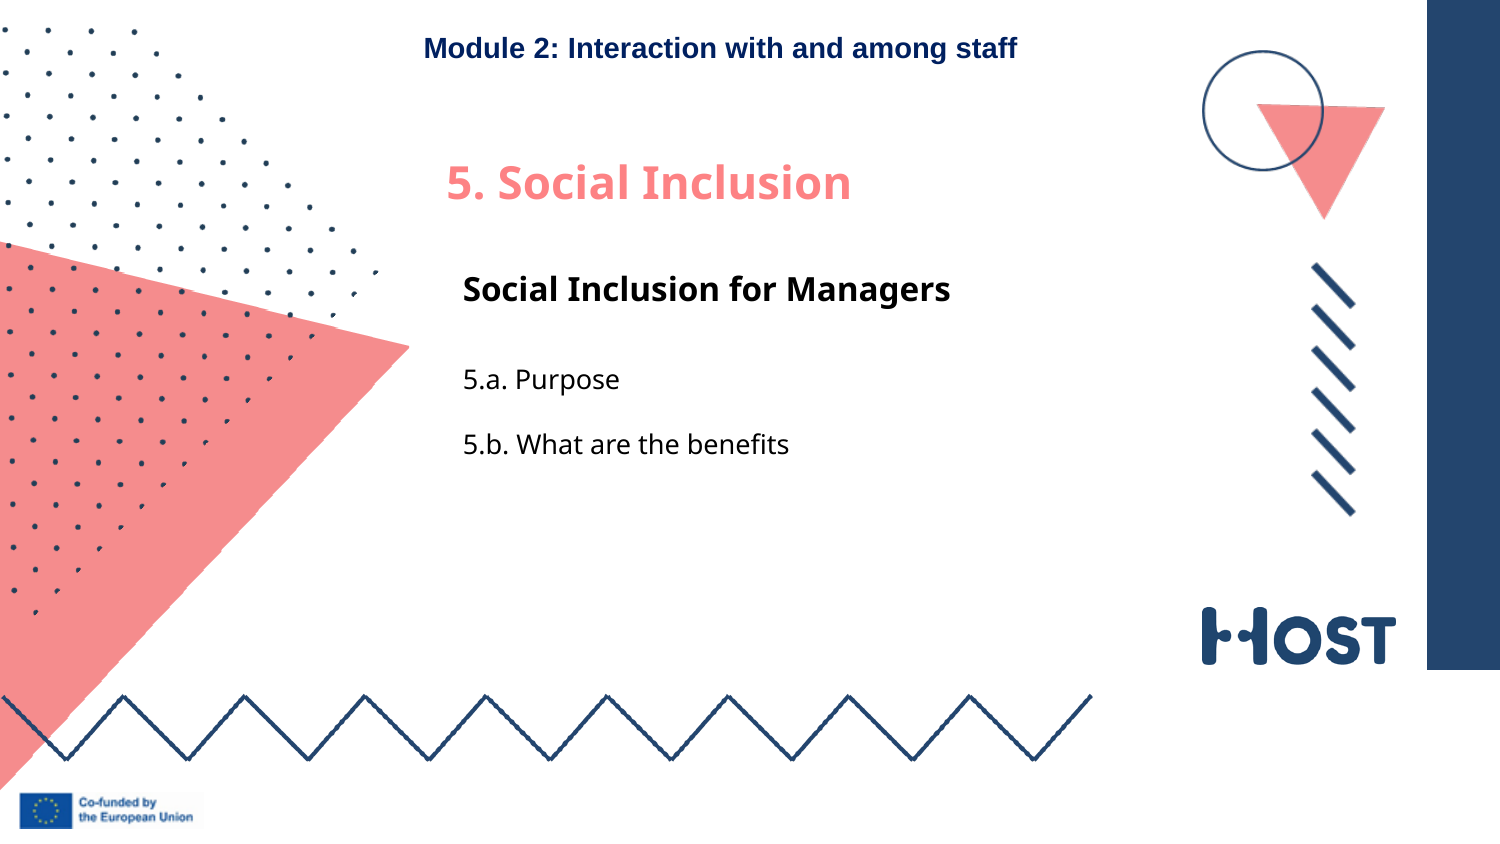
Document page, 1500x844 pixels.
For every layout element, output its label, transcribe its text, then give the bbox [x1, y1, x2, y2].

text_box Module 2: Interaction with and among staff [408, 10, 1136, 68]
picture [1290, 607, 1396, 665]
picture [1202, 50, 1385, 220]
picture [1427, 0, 1500, 670]
picture [1310, 261, 1357, 519]
picture [0, 23, 1093, 844]
list Social Inclusion for Managers 5.a. Purpose 5.b. What are the benefits [447, 252, 1290, 697]
text_box 5. Social Inclusion [431, 139, 1237, 253]
